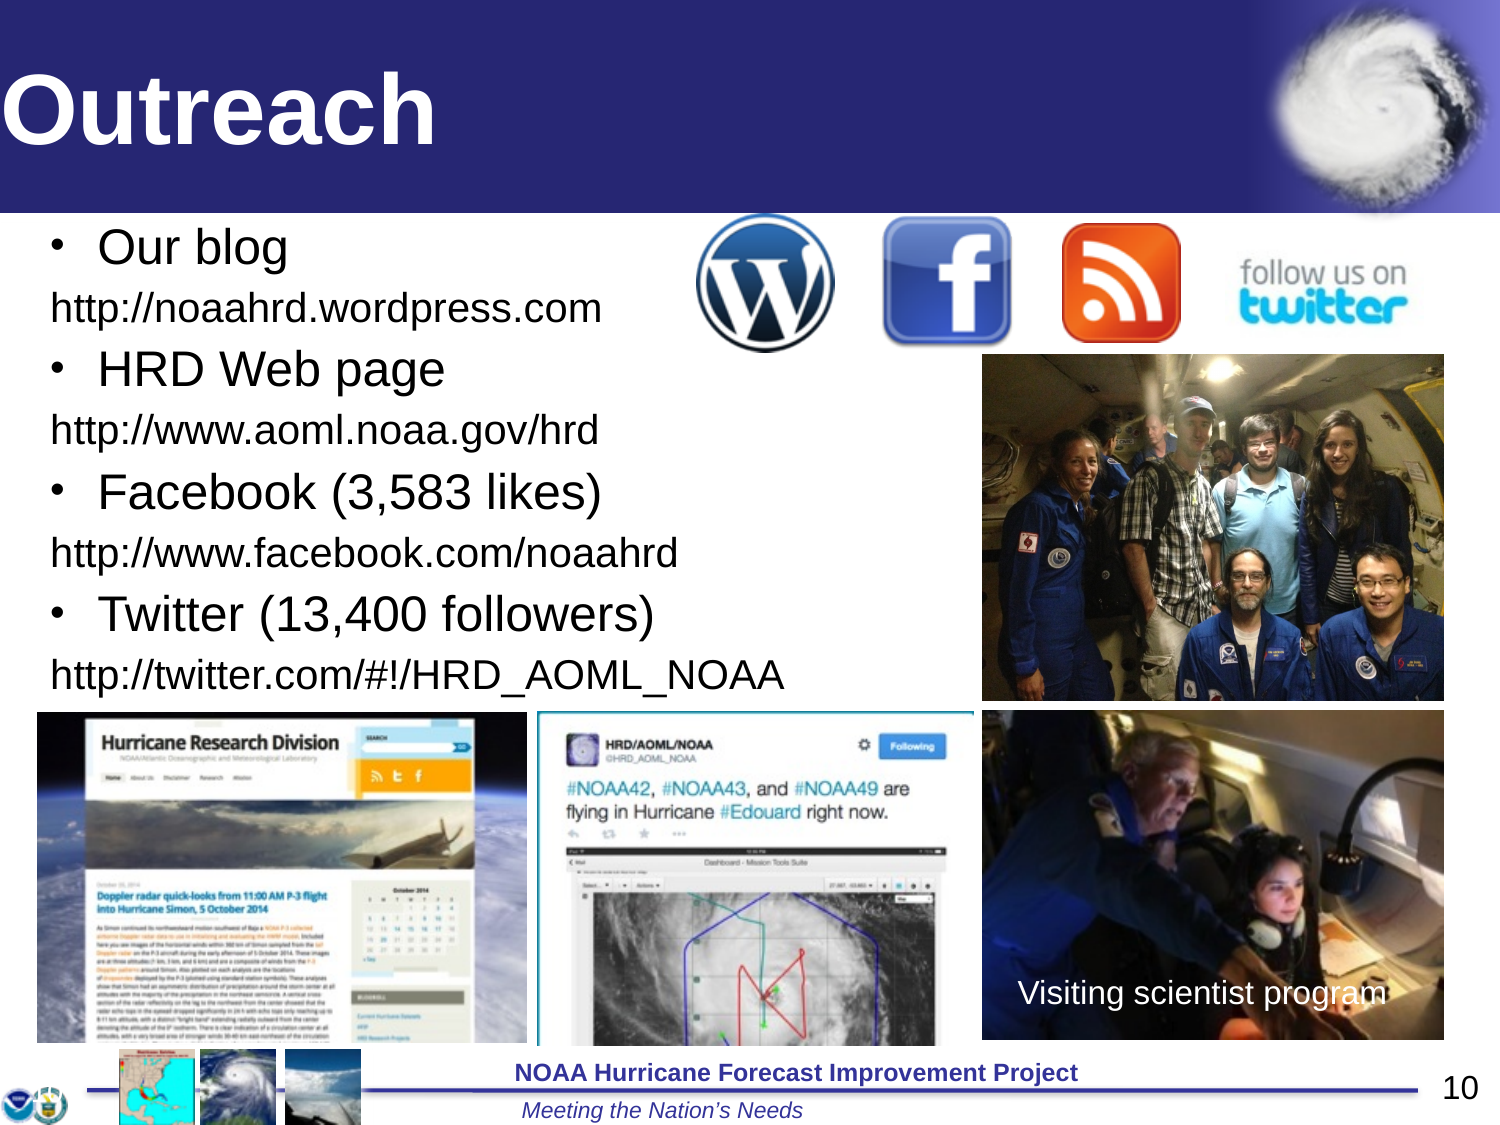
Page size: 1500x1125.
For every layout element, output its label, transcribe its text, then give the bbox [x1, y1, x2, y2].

text_box Our blog http://noaahrd.wordpress.com HRD Web page http://www.aoml.noaa.gov/hrd Facebook (3,583 likes) http://www.facebook.com/noaahrd Twitter (13,400 followers) http://twitter.com/#!/HRD_AOML_NOAA [35, 226, 800, 706]
text_box 10 [3, 1067, 91, 1115]
picture [1225, 225, 1424, 342]
picture [285, 1049, 361, 1125]
picture [695, 213, 835, 353]
picture [200, 1049, 276, 1125]
picture [1282, 16, 1473, 201]
picture [536, 710, 974, 1046]
title Outreach [0, 0, 1263, 226]
picture [981, 354, 1445, 701]
picture [0, 1087, 68, 1125]
picture [1061, 223, 1182, 343]
picture [119, 1049, 195, 1125]
picture [981, 710, 1459, 1056]
picture [37, 712, 527, 1043]
picture [878, 213, 1018, 353]
